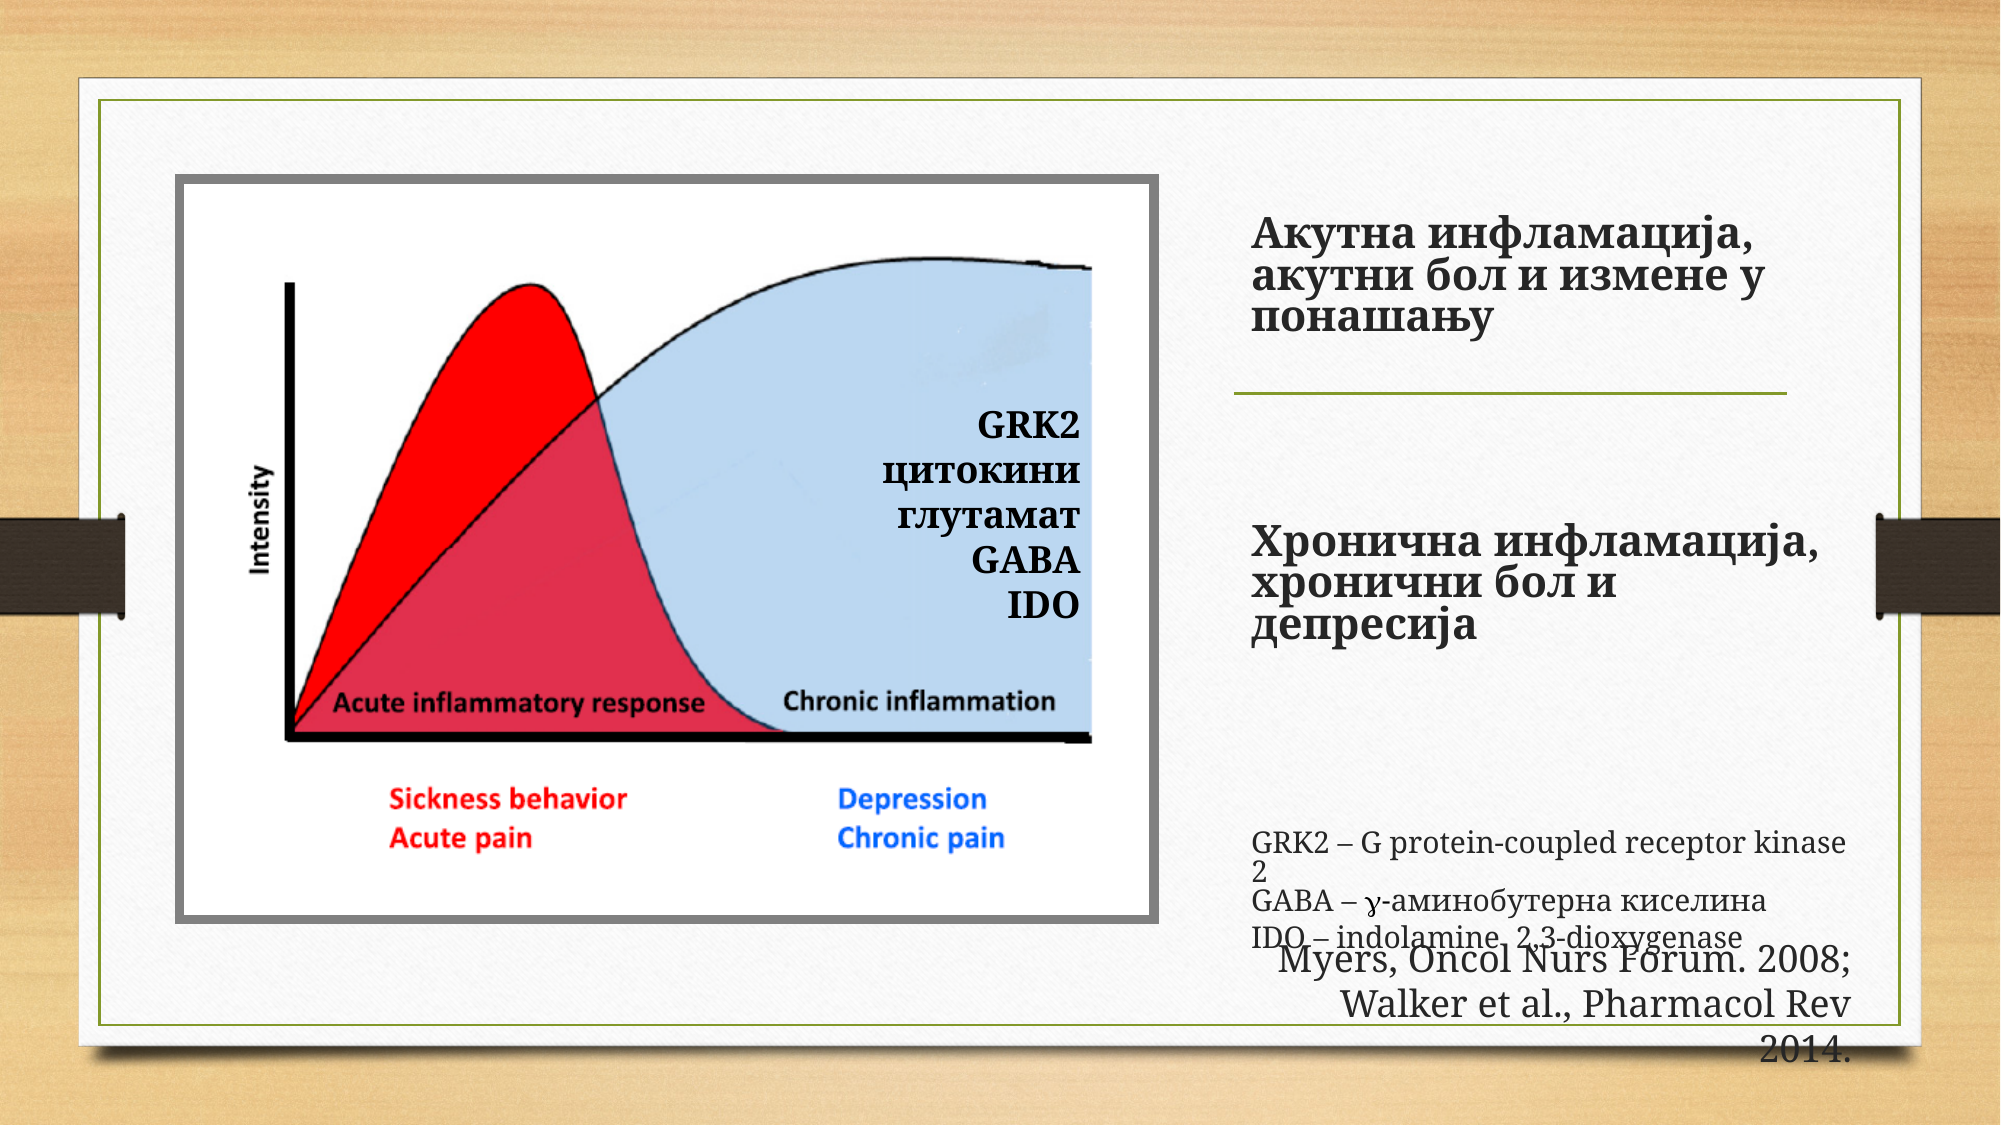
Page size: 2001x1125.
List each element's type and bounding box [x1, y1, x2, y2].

text_box [0, 0, 2000, 1125]
picture [231, 233, 1098, 862]
